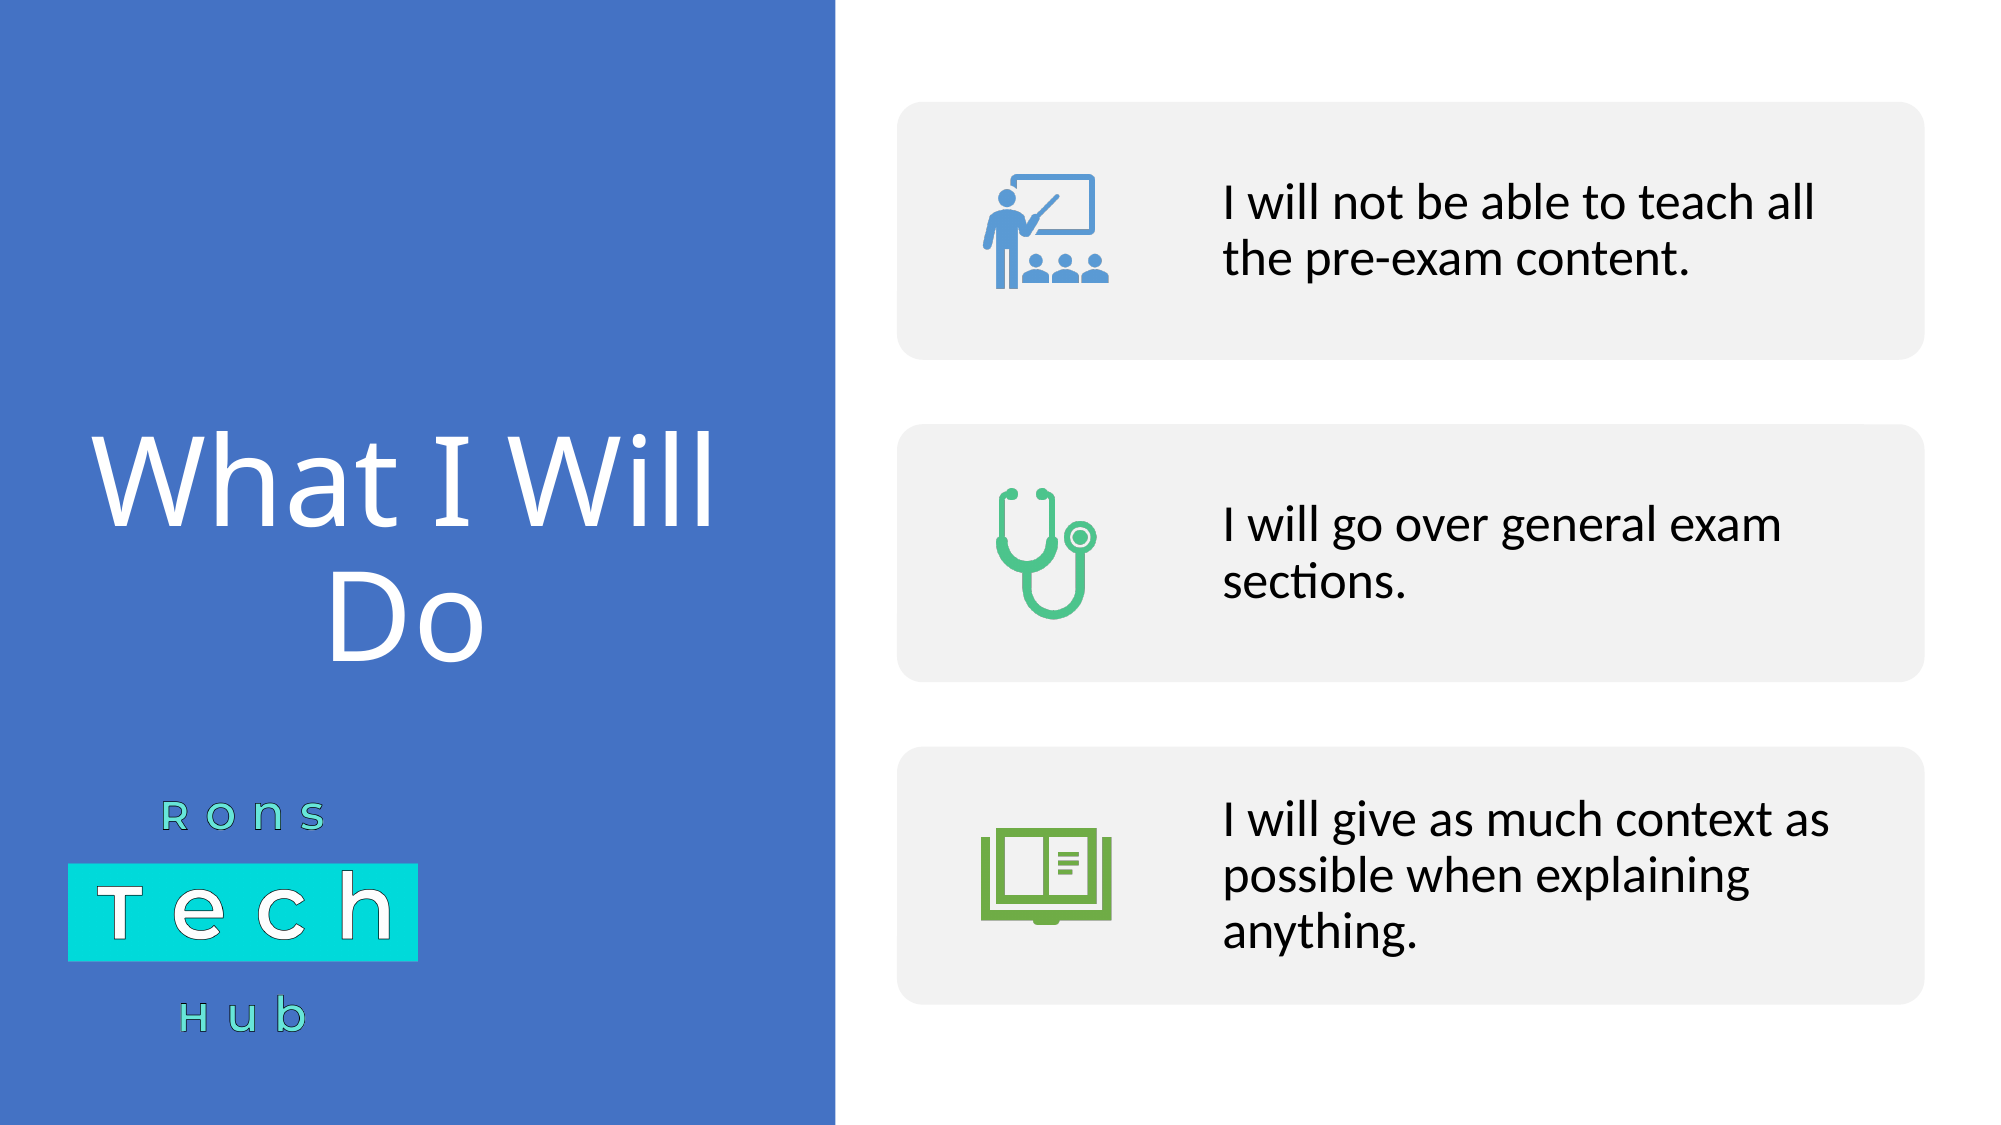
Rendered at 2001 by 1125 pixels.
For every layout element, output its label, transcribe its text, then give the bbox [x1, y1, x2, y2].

picture [67, 733, 419, 1091]
text_box [0, 0, 836, 1125]
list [897, 101, 1925, 1005]
title What I Will Do [12, 101, 799, 1005]
